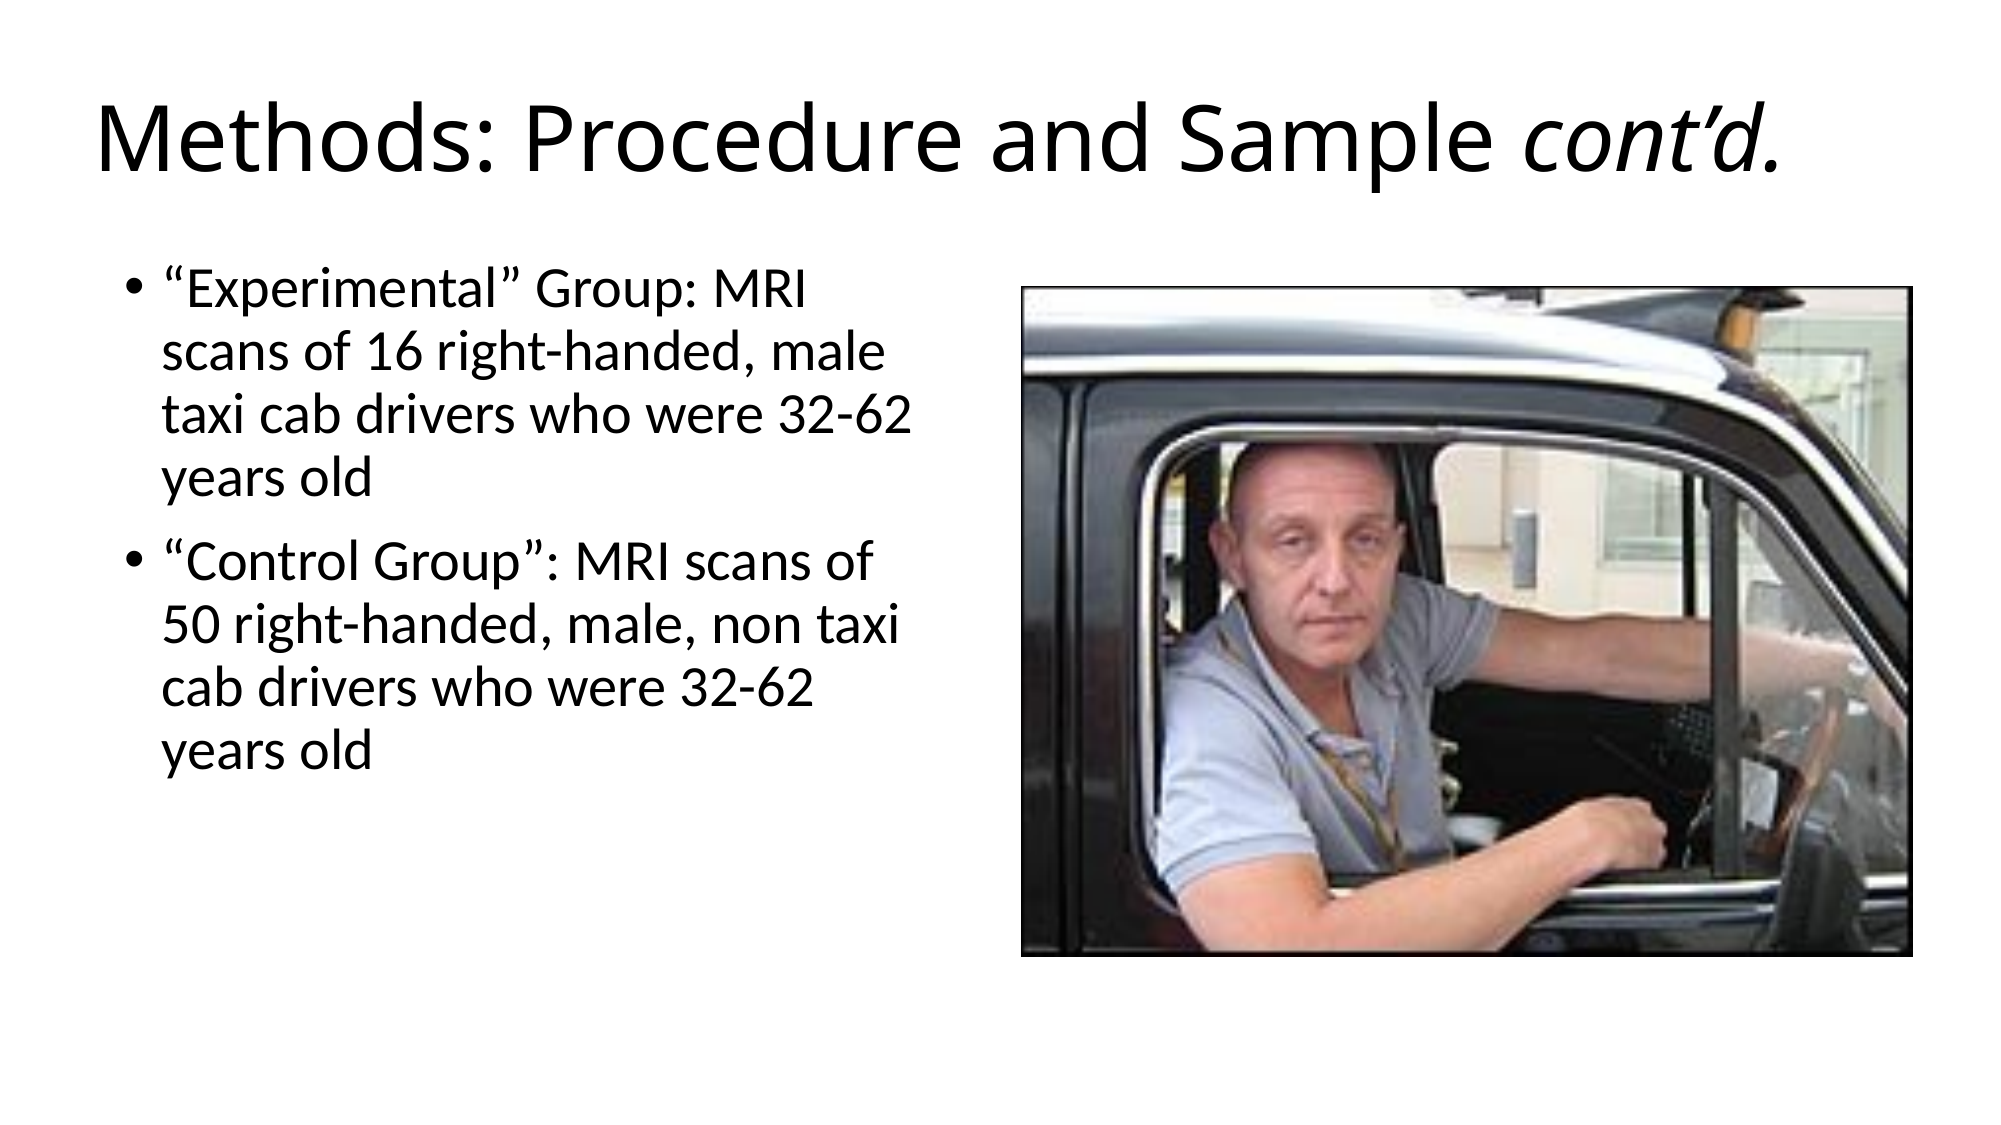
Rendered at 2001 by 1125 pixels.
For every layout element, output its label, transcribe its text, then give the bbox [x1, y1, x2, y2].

title Methods: Procedure and Sample cont’d. [78, 32, 1804, 250]
list “Experimental” Group: MRI scans of 16 right-handed, male taxi cab drivers who were 32-62 years old “Control Group”: MRI scans of 50 right-handed, male, non taxi cab drivers who were 32-62 years old [109, 250, 955, 994]
picture [1021, 286, 1913, 958]
